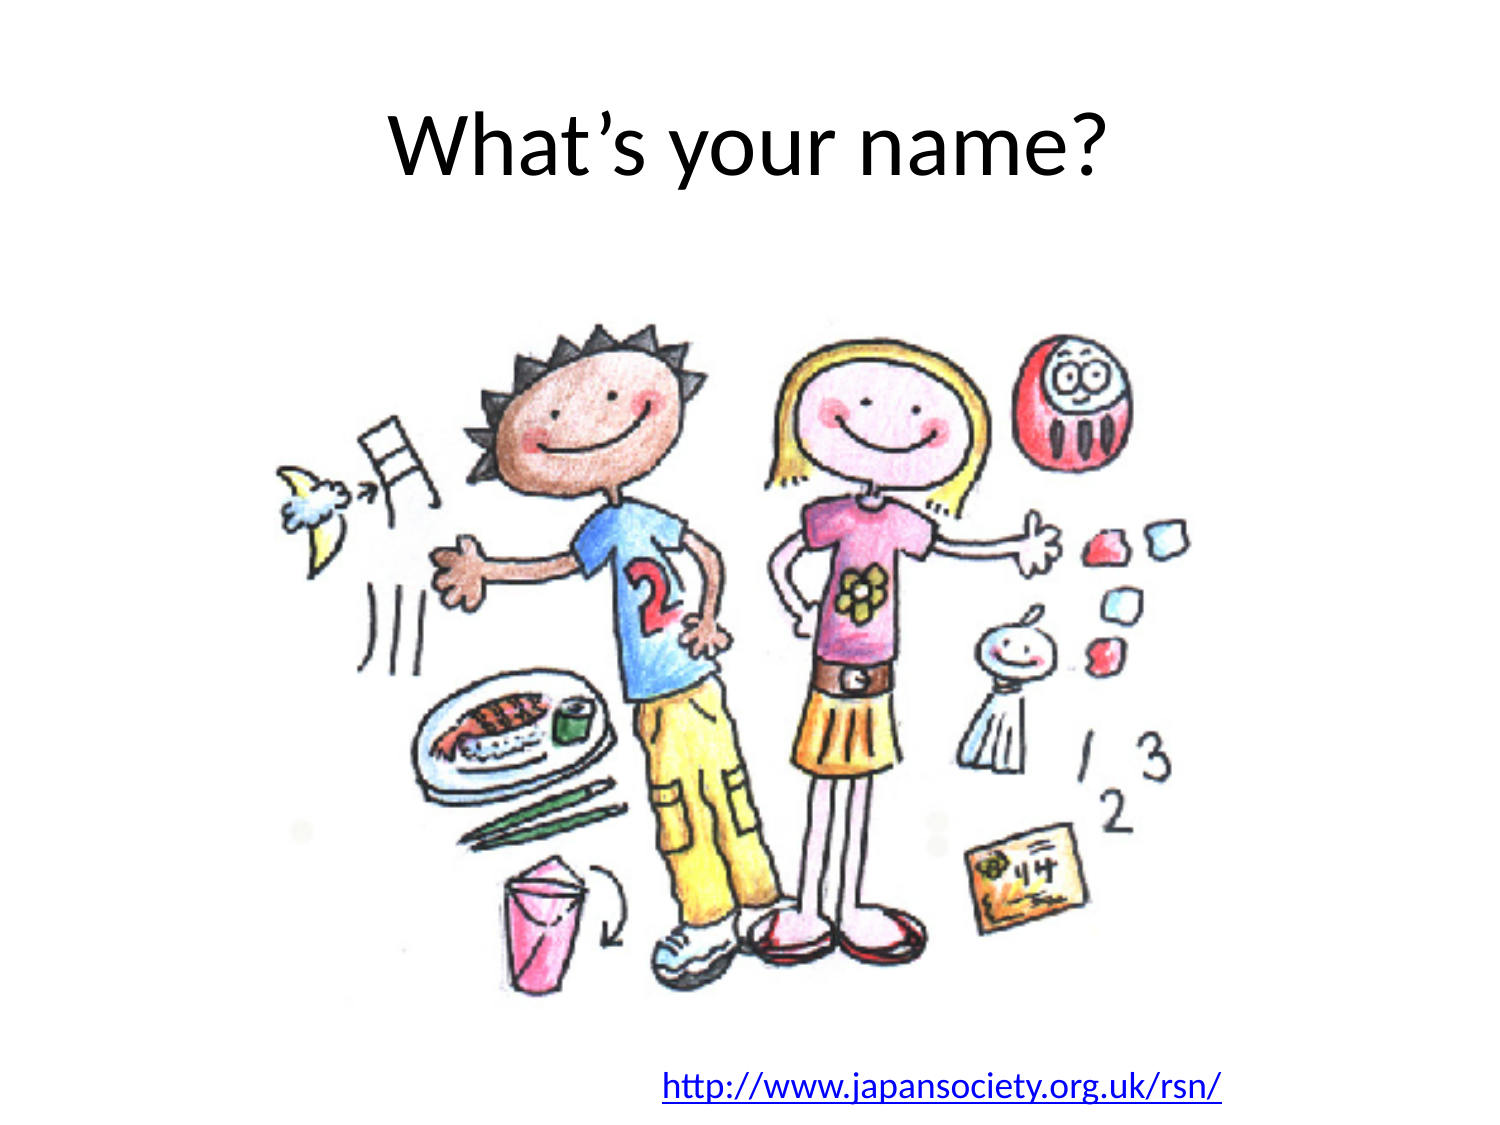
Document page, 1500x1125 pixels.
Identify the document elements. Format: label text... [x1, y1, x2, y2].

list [241, 266, 1235, 1033]
text_box http://www.japansociety.org.uk/rsn/ [647, 1054, 1237, 1114]
title What’s your name? [75, 45, 1425, 233]
